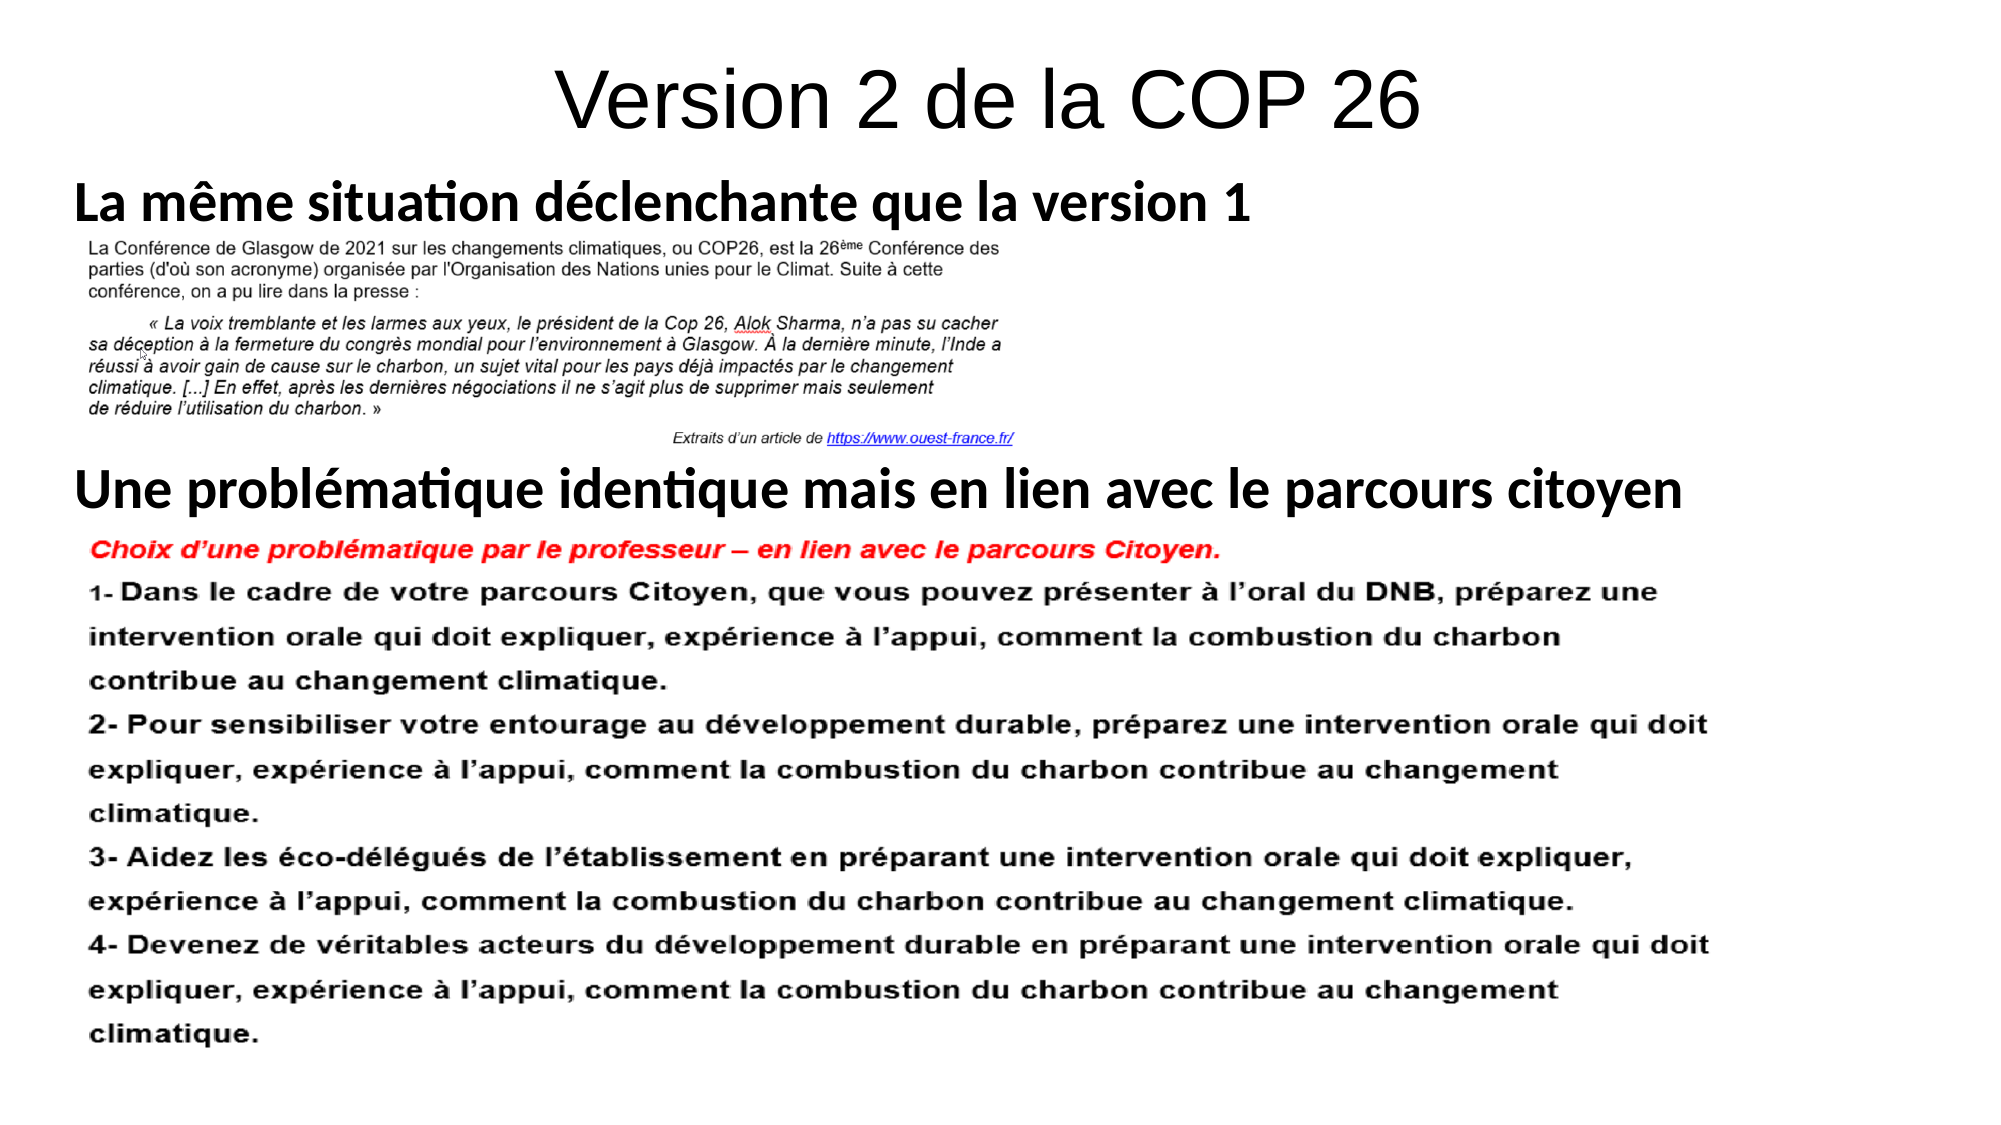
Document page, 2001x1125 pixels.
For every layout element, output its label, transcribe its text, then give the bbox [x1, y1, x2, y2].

text_box Version 2 de la COP 26 [466, 37, 1589, 153]
text_box La même situation déclenchante que la version 1 [59, 155, 1740, 241]
text_box Une problématique identique mais en lien avec le parcours citoyen [59, 443, 1841, 528]
picture [82, 235, 1028, 465]
picture [59, 528, 1760, 1073]
